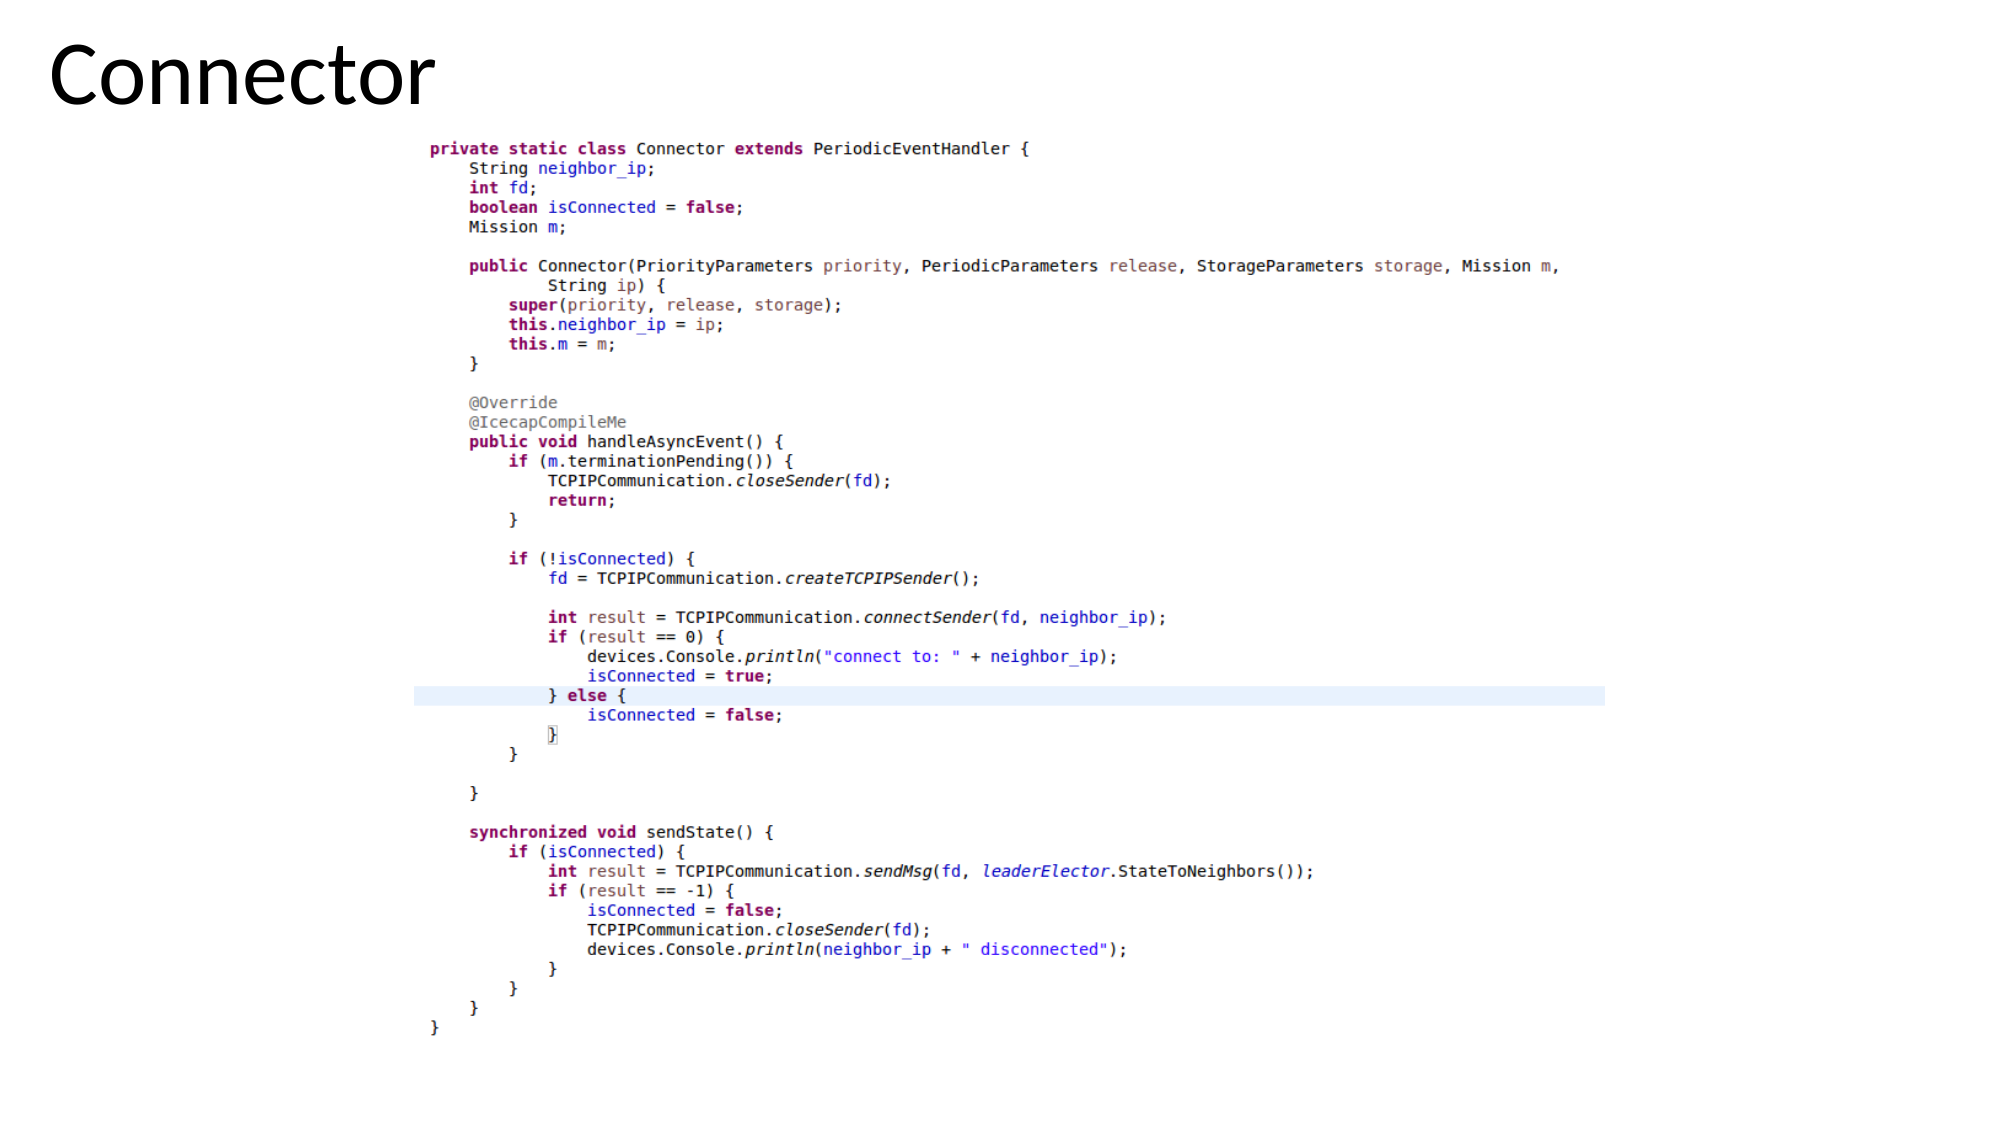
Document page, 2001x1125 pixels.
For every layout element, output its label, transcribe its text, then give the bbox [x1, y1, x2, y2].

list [414, 136, 1605, 1040]
title Connector [0, 0, 488, 137]
